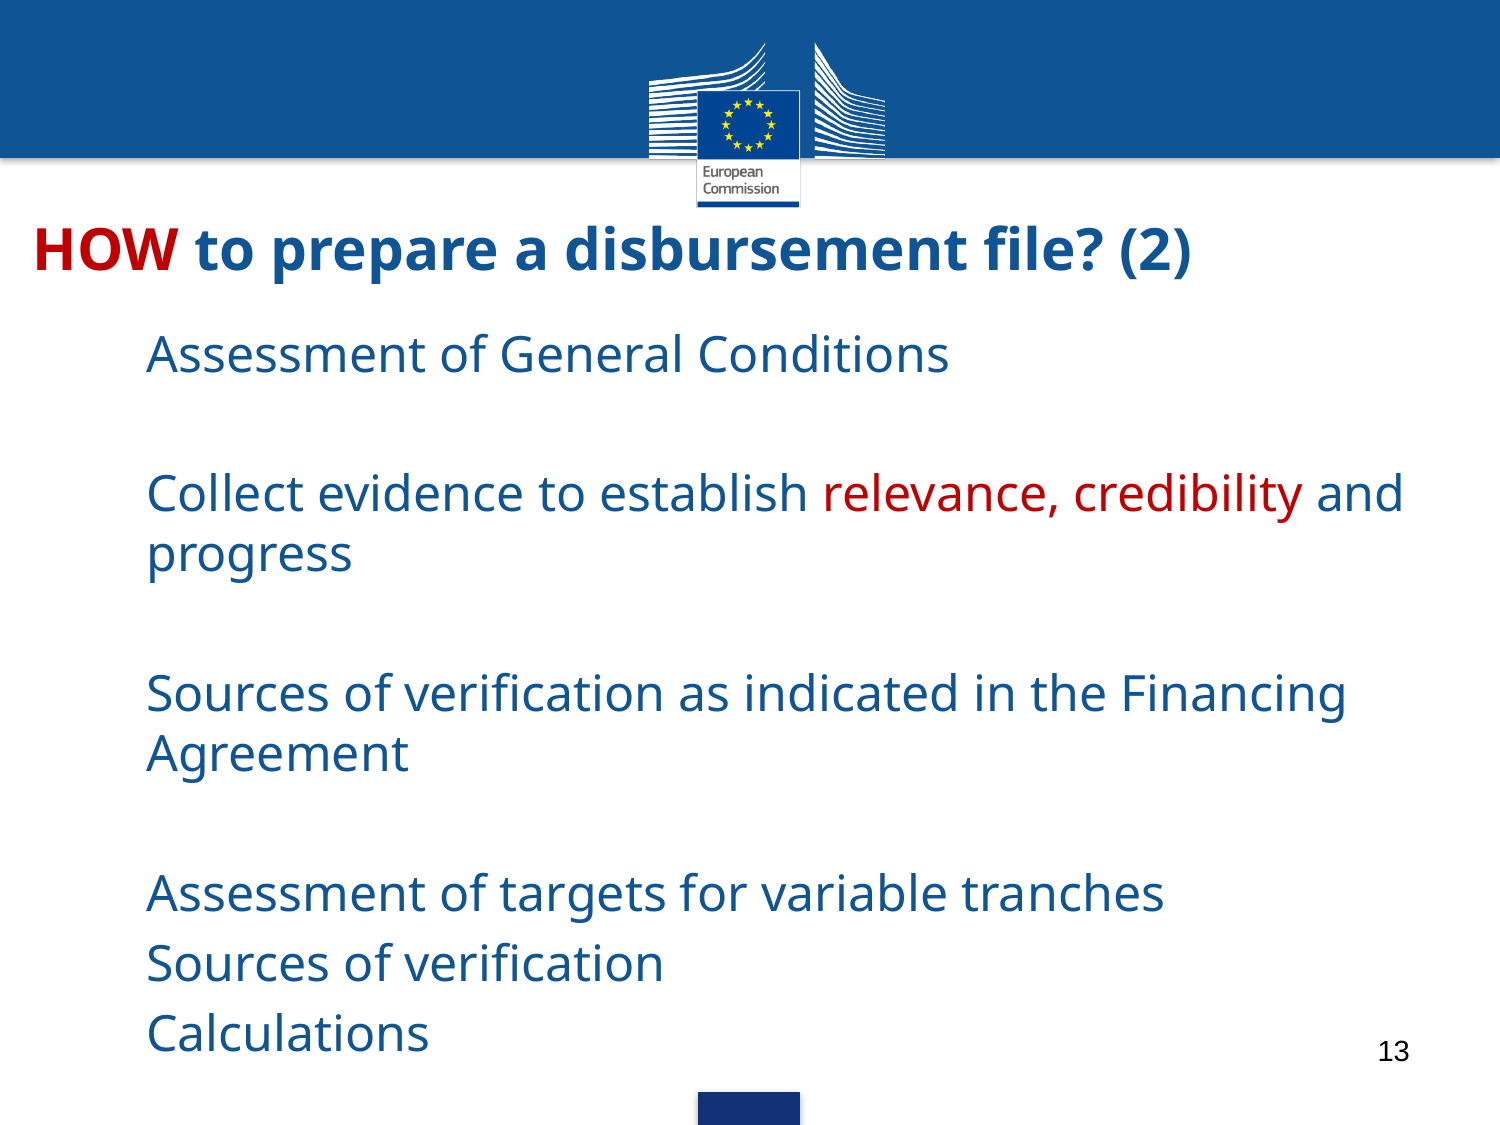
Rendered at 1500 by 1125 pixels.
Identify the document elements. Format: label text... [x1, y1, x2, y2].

title HOW to prepare a disbursement file? (2) [17, 219, 1459, 350]
slide_number 13 [1074, 1024, 1425, 1103]
list Assessment of General Conditions Collect evidence to establish relevance, credibility and progress Sources of verification as indicated in the Financing Agreement Assessment of targets for variable tranches Sources of verification Calculations [75, 314, 1425, 1025]
picture [649, 42, 885, 208]
